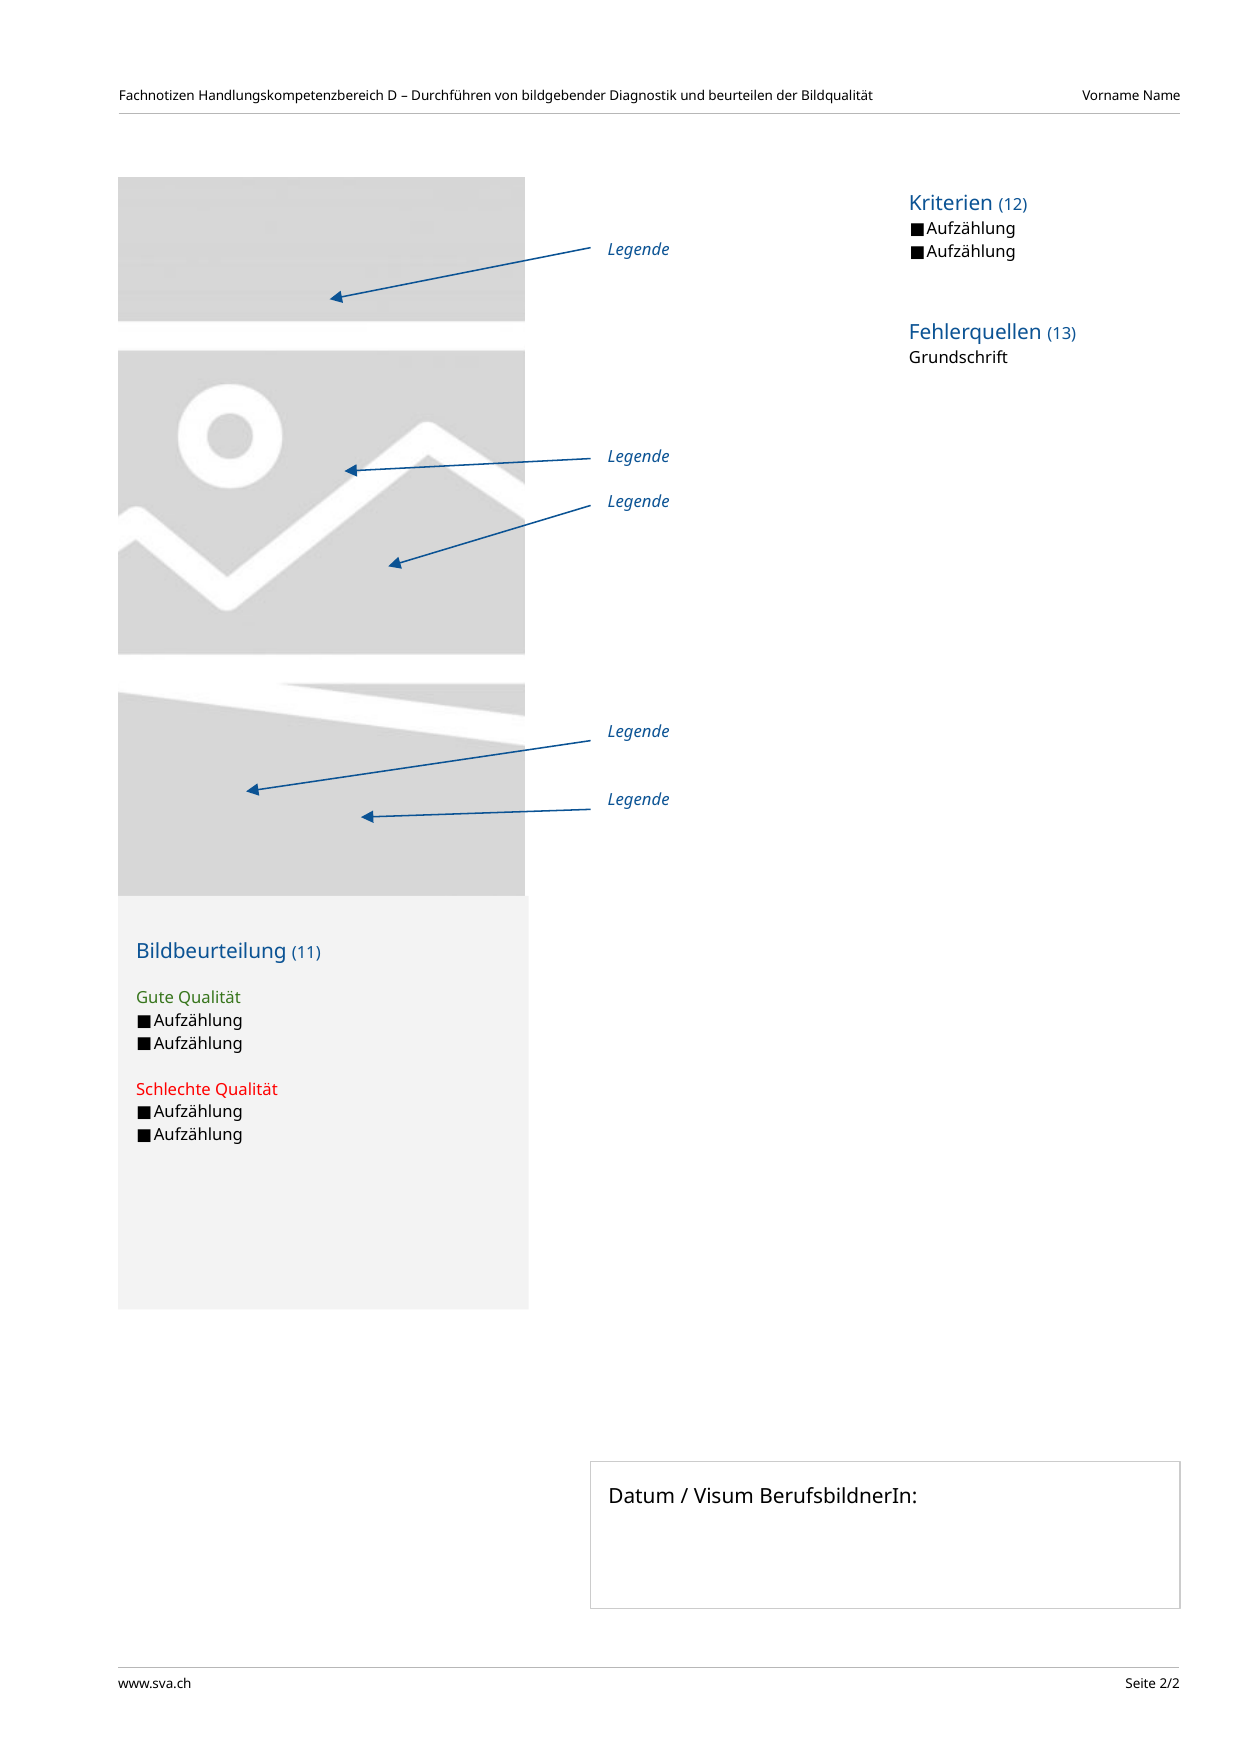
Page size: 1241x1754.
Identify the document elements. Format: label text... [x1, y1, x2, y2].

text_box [344, 458, 591, 472]
text_box Seite 2/2 [909, 1674, 1181, 1693]
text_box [329, 247, 591, 300]
text_box Bildbeurteilung (11) Gute Qualität Aufzählung Aufzählung Schlechte Qualität Aufzählung Aufzählung [118, 895, 529, 1310]
text_box Datum / Visum BerufsbildnerIn: [590, 1461, 1181, 1609]
text_box Legende Legende Legende Legende Legende [525, 177, 846, 896]
text_box Vorname Name [929, 76, 1181, 114]
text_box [245, 740, 591, 792]
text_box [388, 505, 591, 567]
text_box Kriterien (12) Aufzählung Aufzählung Fehlerquellen (13) Grundschrift [908, 177, 1180, 1074]
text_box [360, 809, 591, 818]
picture [118, 177, 525, 896]
